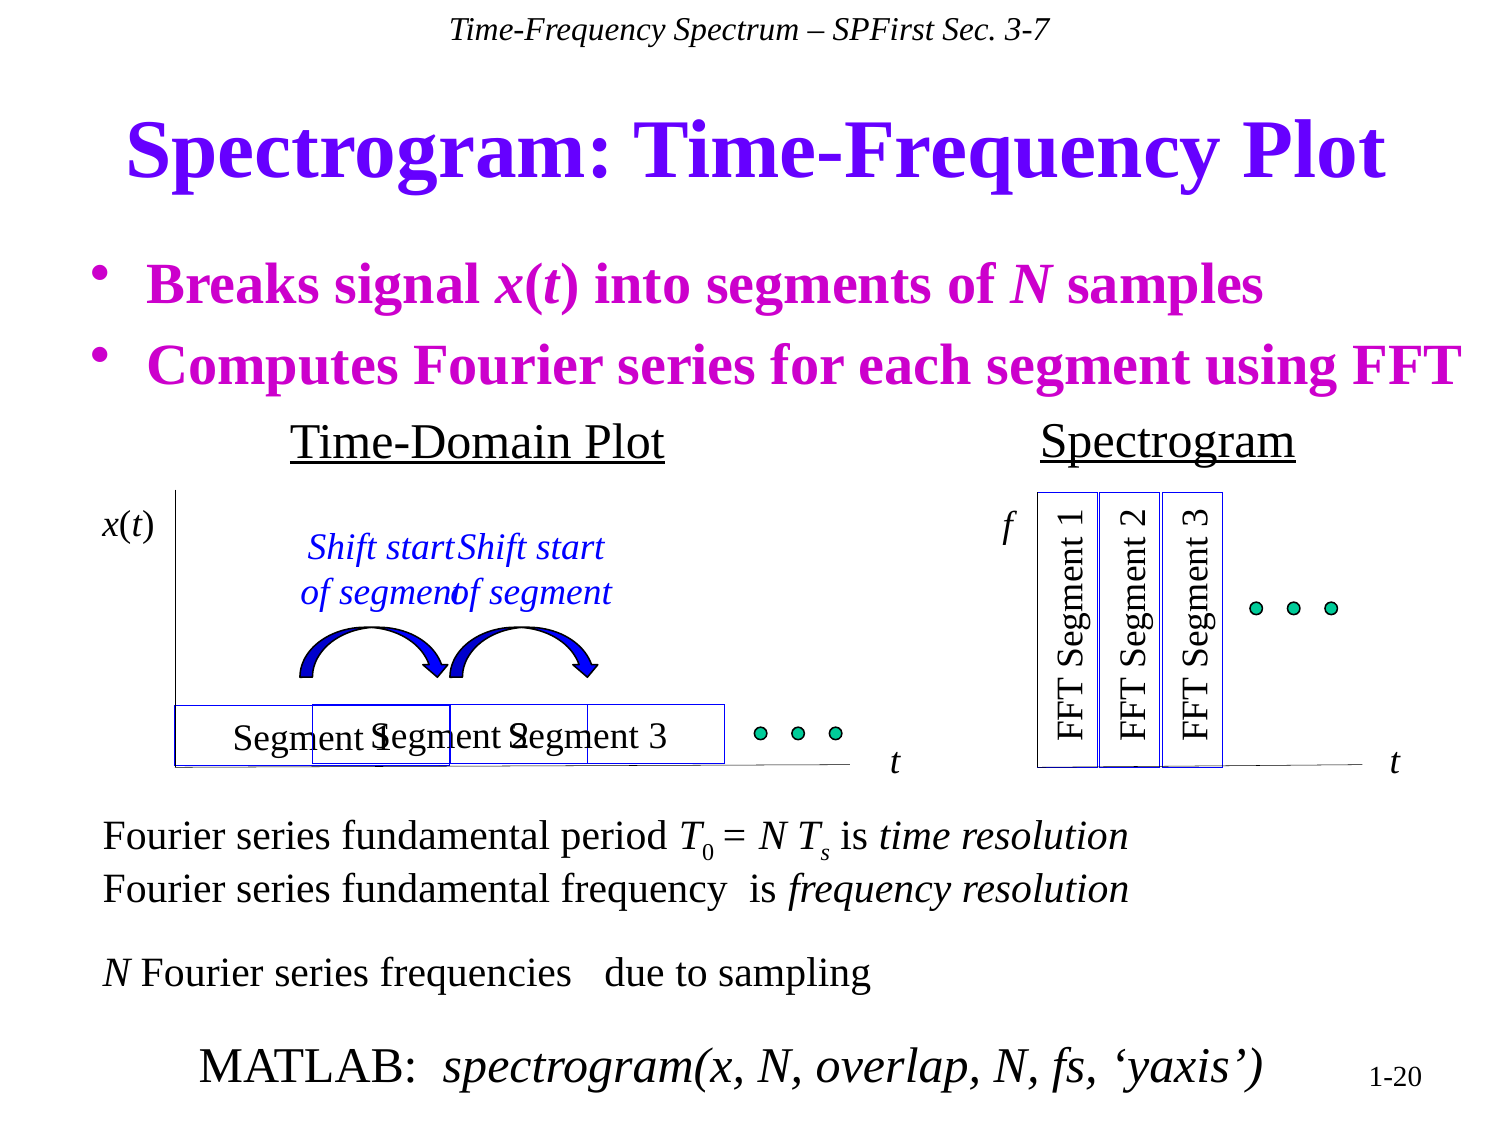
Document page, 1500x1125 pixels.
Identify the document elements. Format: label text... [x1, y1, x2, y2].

text_box Time-Frequency Spectrum – SPFirst Sec. 3-7 [0, 0, 1500, 55]
title Spectrogram: Time-Frequency Plot [75, 55, 1438, 237]
text_box Fourier series fundamental period T0 = N Ts is time resolution [12, 800, 1463, 869]
text_box MATLAB: spectrogram(x, N, overlap, N, fs, ‘yaxis’) [12, 1024, 1375, 1125]
text_box Computes Fourier series for each segment using FFT [74, 318, 1500, 410]
slide_number 1-20 [1124, 1049, 1438, 1125]
list Breaks signal x(t) into segments of N samples [75, 237, 1438, 318]
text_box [987, 399, 1438, 790]
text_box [87, 400, 938, 790]
